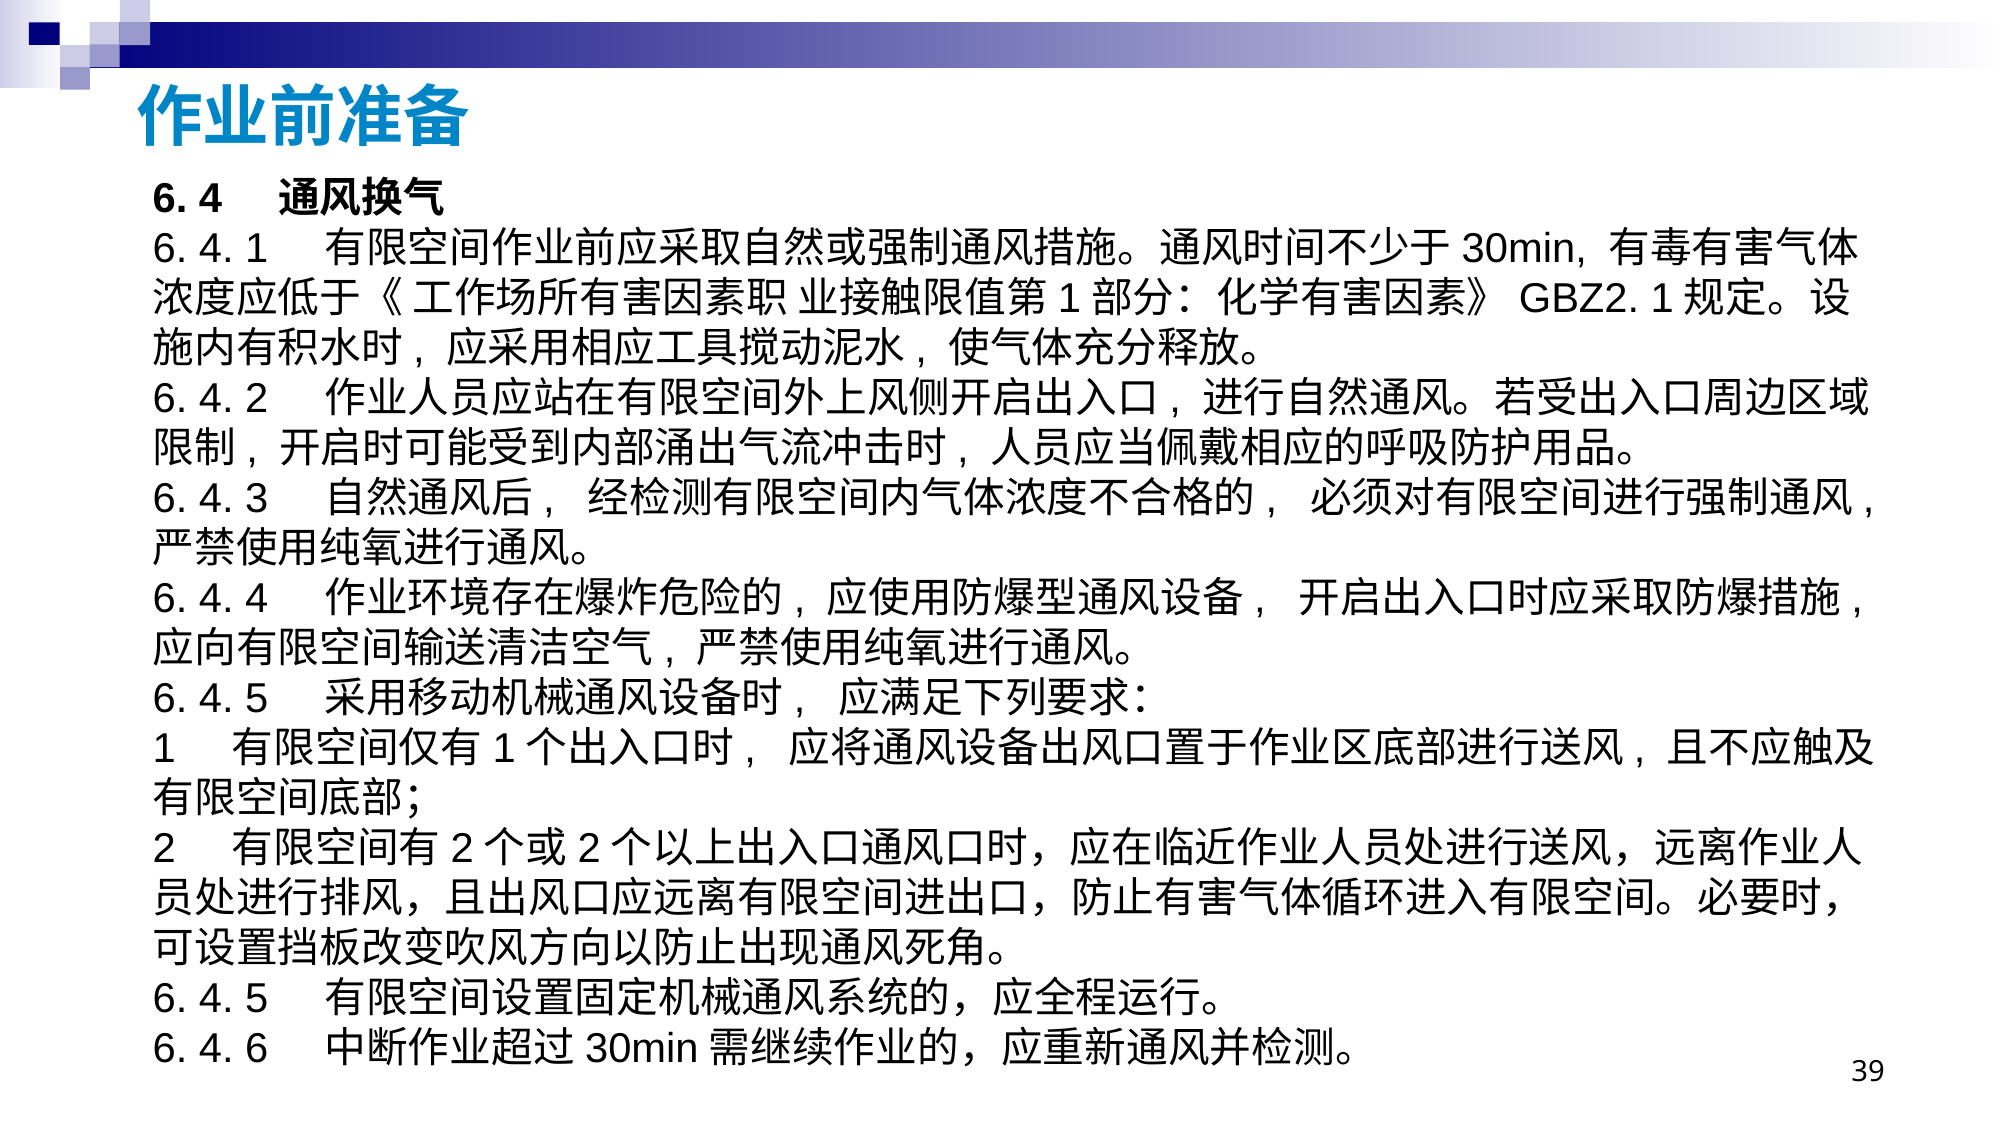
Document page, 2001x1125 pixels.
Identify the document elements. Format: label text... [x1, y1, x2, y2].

title 作业前准备 [102, 66, 505, 162]
slide_number 39 [1433, 1025, 1900, 1100]
text_box 6. 4 通风换气 6. 4. 1 有限空间作业前应采取自然或强制通风措施。通风时间不少于30min, 有毒有害气体浓度应低于《 工作场所有害因素职 业接触限值第1部分：化学有害因素》GBZ2. 1规定。设施内有积水时, 应采用相应工具搅动泥水, 使气体充分释放。 6. 4. 2 作业人员应站在有限空间外上风侧开启出入口, 进行自然通风。若受出入口周边区域限制, 开启时可能受到内部涌出气流冲击时, 人员应当佩戴相应的呼吸防护用品。 6. 4. 3 自然通风后, 经检测有限空间内气体浓度不合格的, 必须对有限空间进行强制通风, 严禁使用纯氧进行通风。 6. 4. 4 作业环境存在爆炸危险的, 应使用防爆型通风设备, 开启出入口时应采取防爆措施, 应向有限空间输送清洁空气, 严禁使用纯氧进行通风。 6. 4. 5 采用移动机械通风设备时, 应满足下列要求： 1 有限空间仅有1个出入口时, 应将通风设备出风口置于作业区底部进行送风, 且不应触及有限空间底部； 2 有限空间有2个或2个以上出入口通风口时，应在临近作业人员处进行送风，远离作业人员处进行排风，且出风口应远离有限空间进出口，防止有害气体循环进入有限空间。必要时，可设置挡板改变吹风方向以防止出现通风死角。 6. 4. 5 有限空间设置固定机械通风系统的，应全程运行。 6. 4. 6 中断作业超过30min需继续作业的，应重新通风并检测。 [137, 163, 1898, 1079]
